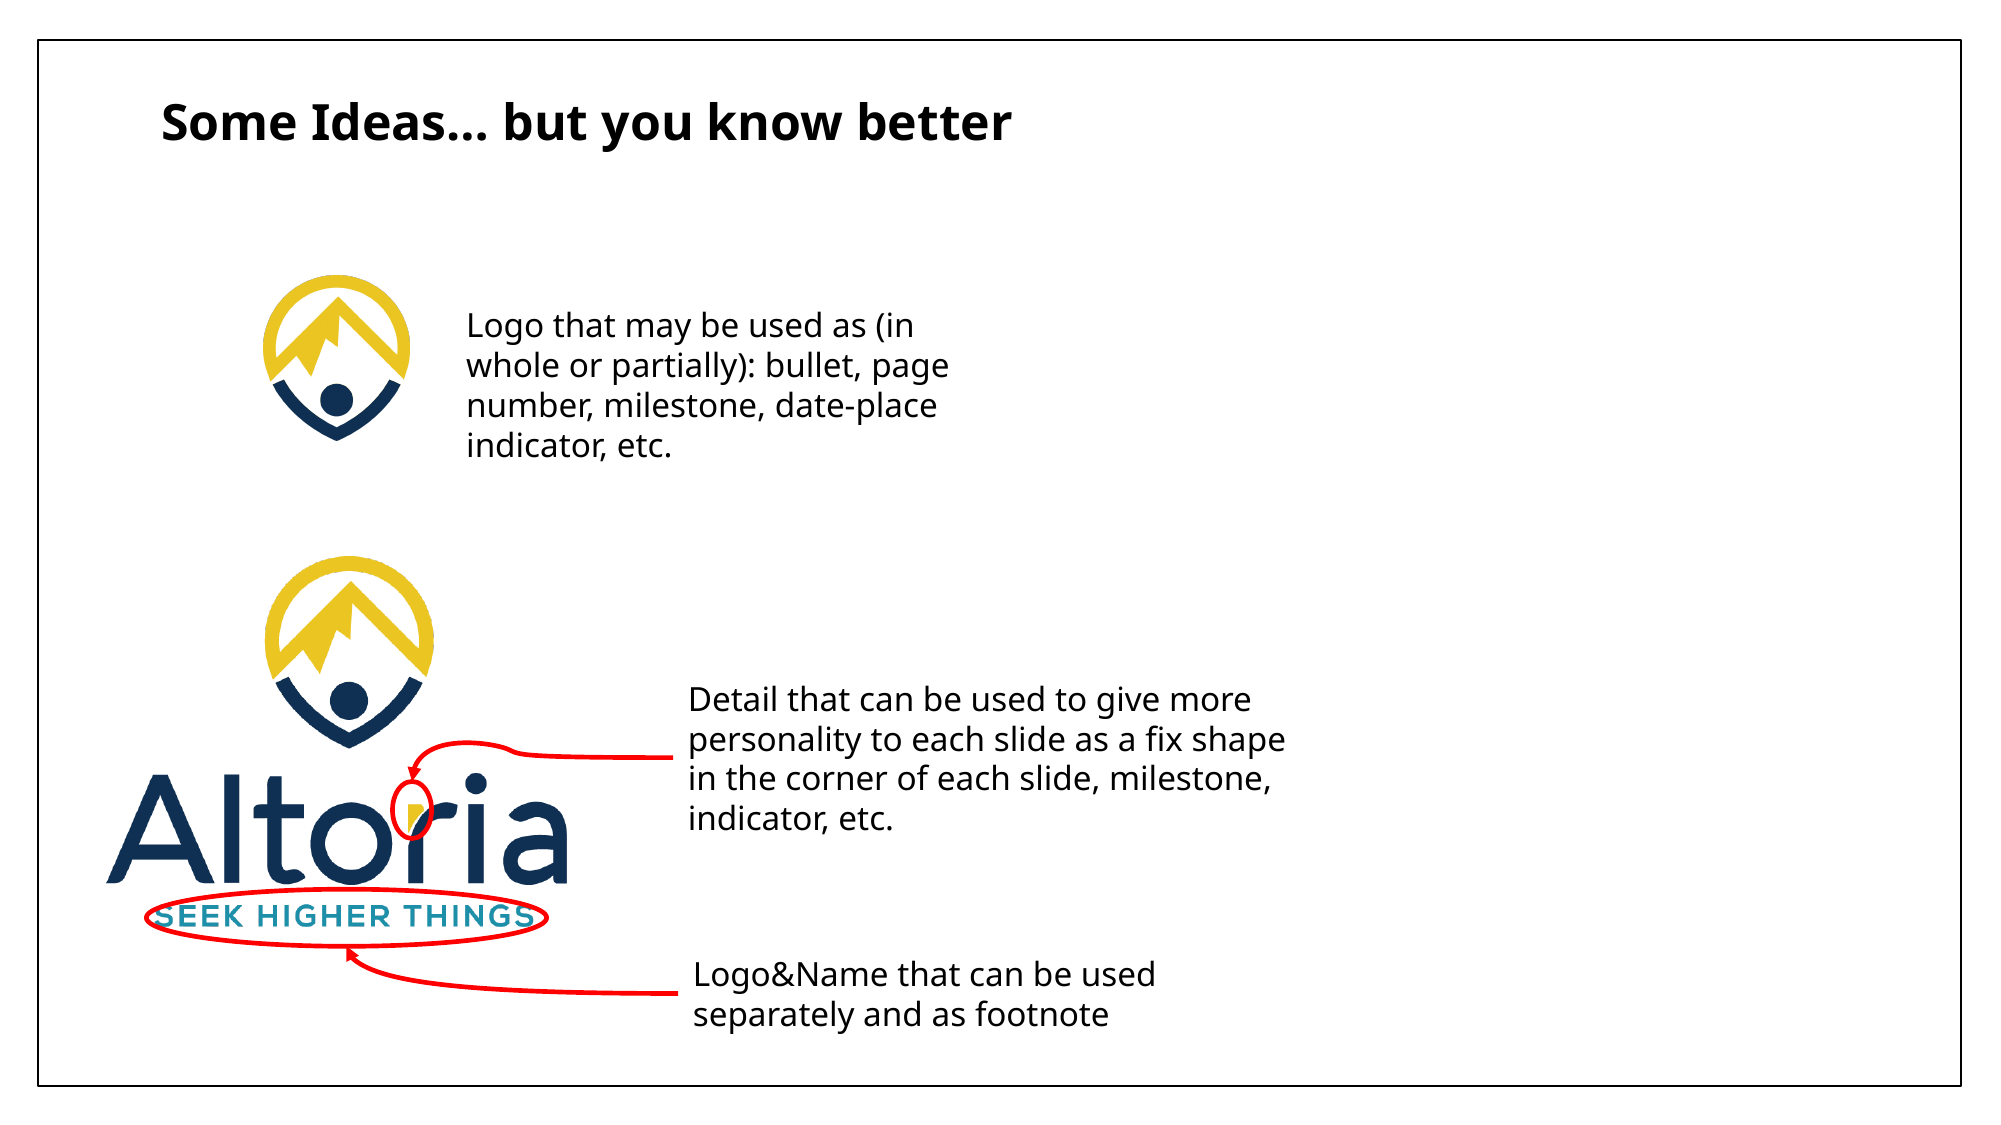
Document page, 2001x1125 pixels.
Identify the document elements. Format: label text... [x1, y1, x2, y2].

text_box Some Ideas… but you know better [146, 82, 1809, 158]
text_box [189, 937, 504, 948]
text_box Logo&Name that can be used separately and as footnote [678, 946, 1189, 1041]
text_box Detail that can be used to give more personality to each slide as a fix shape in the corner of each slide, milestone, indicator, etc. [673, 670, 1327, 845]
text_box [411, 738, 674, 782]
text_box Logo that may be used as (in whole or partially): bullet, page number, milestone, date-place indicator, etc. [451, 297, 985, 472]
picture [263, 274, 410, 441]
picture [106, 556, 567, 927]
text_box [346, 945, 679, 995]
